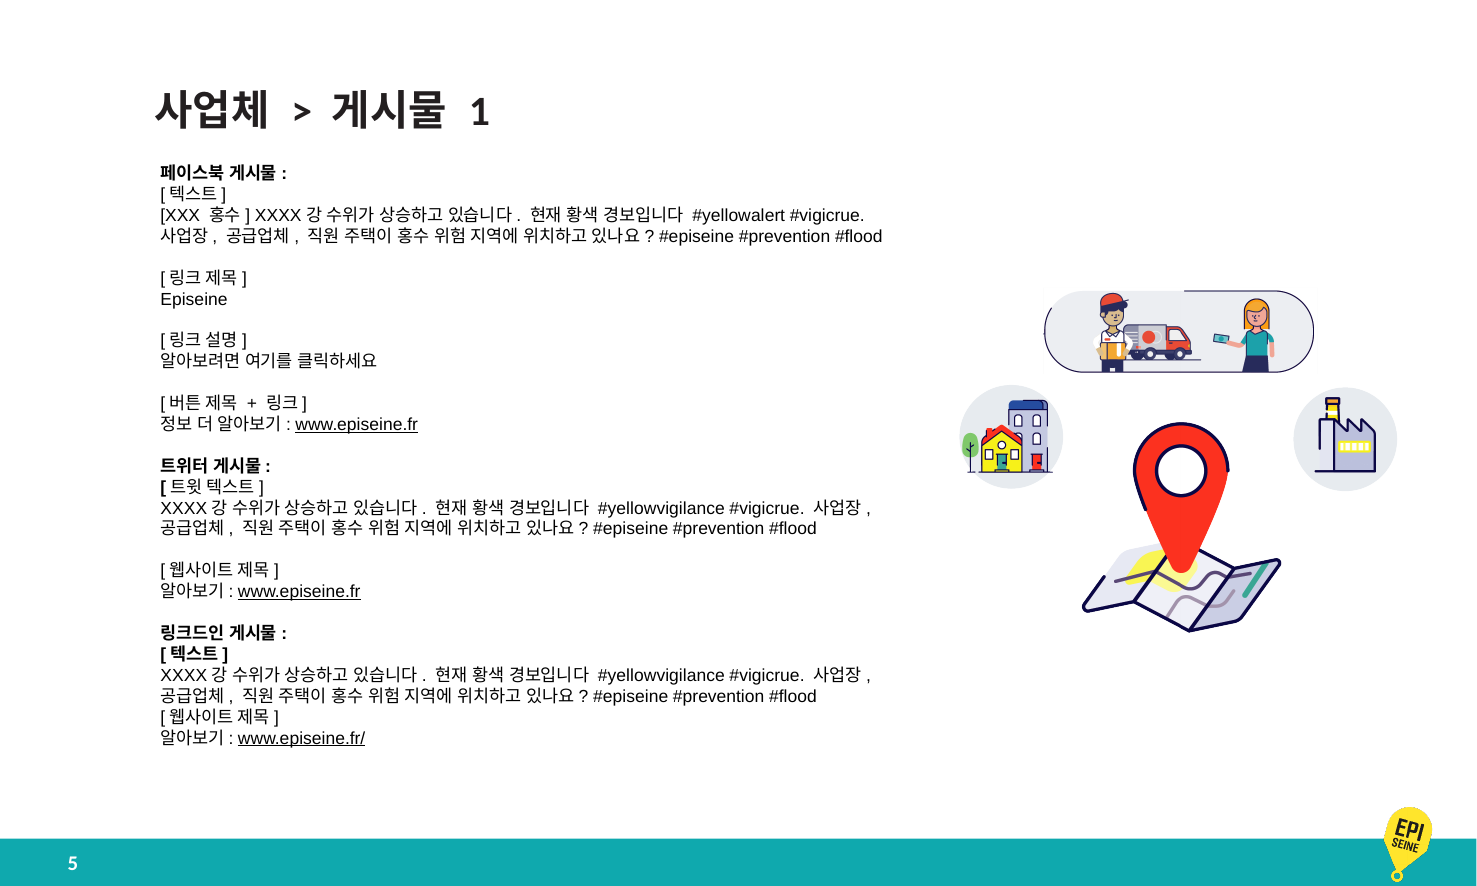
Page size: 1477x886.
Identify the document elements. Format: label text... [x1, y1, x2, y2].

text_box 페이스북 게시물: [텍스트] [XXX 홍수] XXXX강 수위가 상승하고 있습니다. 현재 황색 경보입니다 #yellowalert #vigicrue. 사업장, 공급업체, 직원 주택이 홍수 위험 지역에 위치하고 있나요? #episeine #prevention #flood [링크 제목] Episeine [링크 설명] 알아보려면 여기를 클릭하세요 [버튼 제목 + 링크] 정보 더 알아보기: www.episeine.fr 트위터 게시물: [트윗 텍스트] XXXX강 수위가 상승하고 있습니다. 현재 황색 경보입니다 #yellowvigilance #vigicrue. 사업장, 공급업체, 직원 주택이 홍수 위험 지역에 위치하고 있나요? #episeine #prevention #flood [웹사이트 제목] 알아보기: www.episeine.fr 링크드인 게시물: [텍스트] XXXX강 수위가 상승하고 있습니다. 현재 황색 경보입니다 #yellowvigilance #vigicrue. 사업장, 공급업체, 직원 주택이 홍수 위험 지역에 위치하고 있나요? #episeine #prevention #flood [웹사이트 제목] 알아보기: www.episeine.fr/ [155, 157, 898, 752]
title 사업체 > 게시물 1 [152, 56, 1072, 135]
picture [1381, 805, 1433, 883]
picture [761, 177, 1477, 749]
